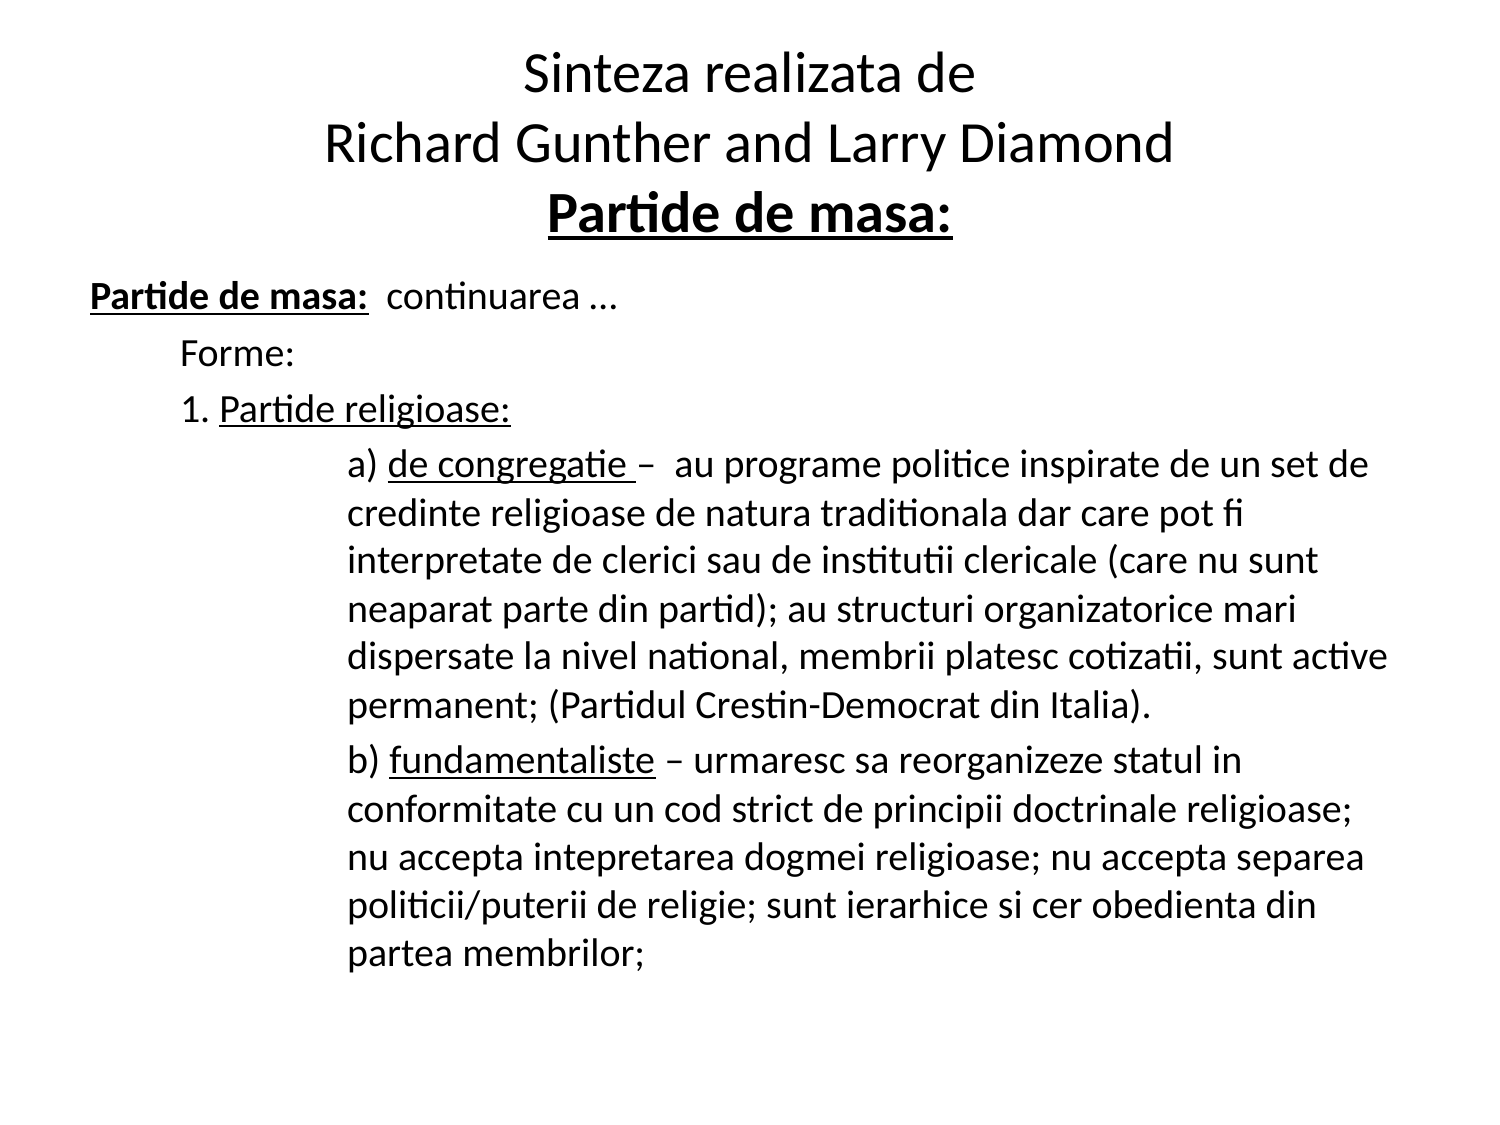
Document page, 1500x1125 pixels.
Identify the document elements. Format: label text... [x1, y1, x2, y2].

title Sinteza realizata de Richard Gunther and Larry Diamond Partide de masa: [75, 45, 1425, 233]
list Partide de masa: continuarea … Forme: 1. Partide religioase: a) de congregatie – au programe politice inspirate de un set de credinte religioase de natura traditionala dar care pot fi interpretate de clerici sau de institutii clericale (care nu sunt neaparat parte din partid); au structuri organizatorice mari dispersate la nivel national, membrii platesc cotizatii, sunt active permanent; (Partidul Crestin-Democrat din Italia). b) fundamentaliste – urmaresc sa reorganizeze statul in conformitate cu un cod strict de principii doctrinale religioase; nu accepta intepretarea dogmei religioase; nu accepta separea politicii/puterii de religie; sunt ierarhice si cer obedienta din partea membrilor; [75, 262, 1425, 1005]
